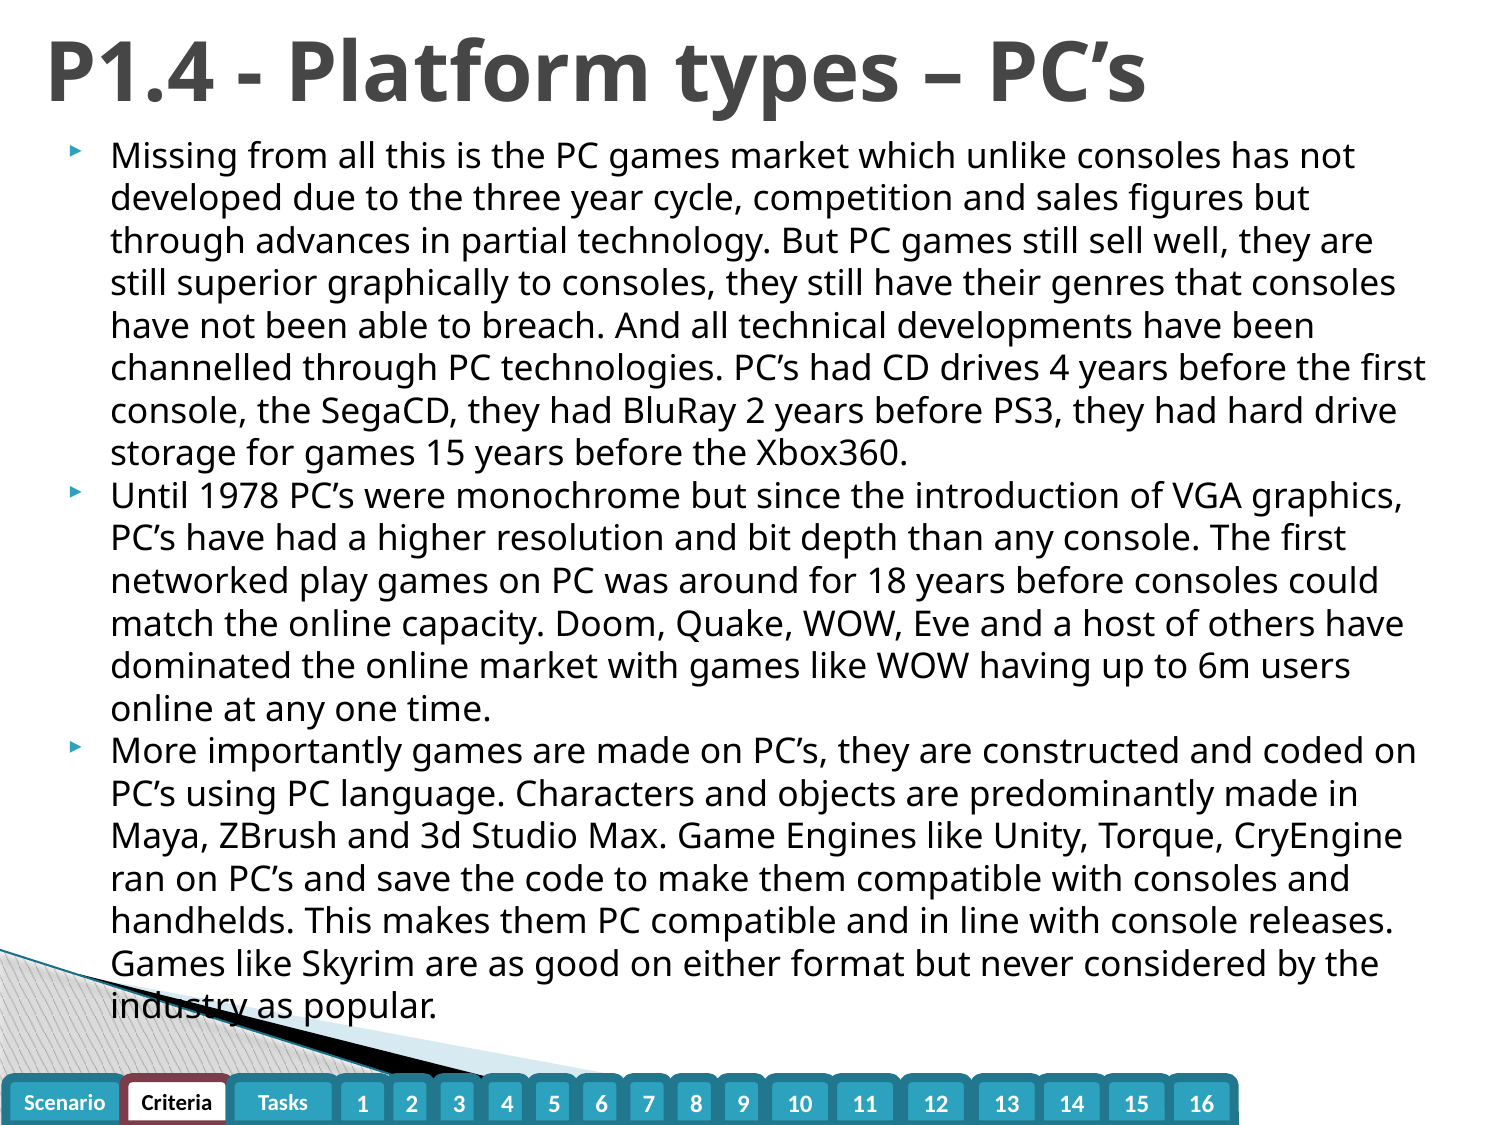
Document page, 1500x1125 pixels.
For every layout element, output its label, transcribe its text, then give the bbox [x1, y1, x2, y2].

title P1.4 - Platform types – PC’s [29, 11, 1483, 126]
list Missing from all this is the PC games market which unlike consoles has not developed due to the three year cycle, competition and sales figures but through advances in partial technology. But PC games still sell well, they are still superior graphically to consoles, they still have their genres that consoles have not been able to breach. And all technical developments have been channelled through PC technologies. PC’s had CD drives 4 years before the first console, the SegaCD, they had BluRay 2 years before PS3, they had hard drive storage for games 15 years before the Xbox360. Until 1978 PC’s were monochrome but since the introduction of VGA graphics, PC’s have had a higher resolution and bit depth than any console. The first networked play games on PC was around for 18 years before consoles could match the online capacity. Doom, Quake, WOW, Eve and a host of others have dominated the online market with games like WOW having up to 6m users online at any one time. More importantly games are made on PC’s, they are constructed and coded on PC’s using PC language. Characters and objects are predominantly made in Maya, ZBrush and 3d Studio Max. Game Engines like Unity, Torque, CryEngine ran on PC’s and save the code to make them compatible with consoles and handhelds. This makes them PC compatible and in line with console releases. Games like Skyrim are as good on either format but never considered by the industry as popular. [35, 126, 1454, 1067]
